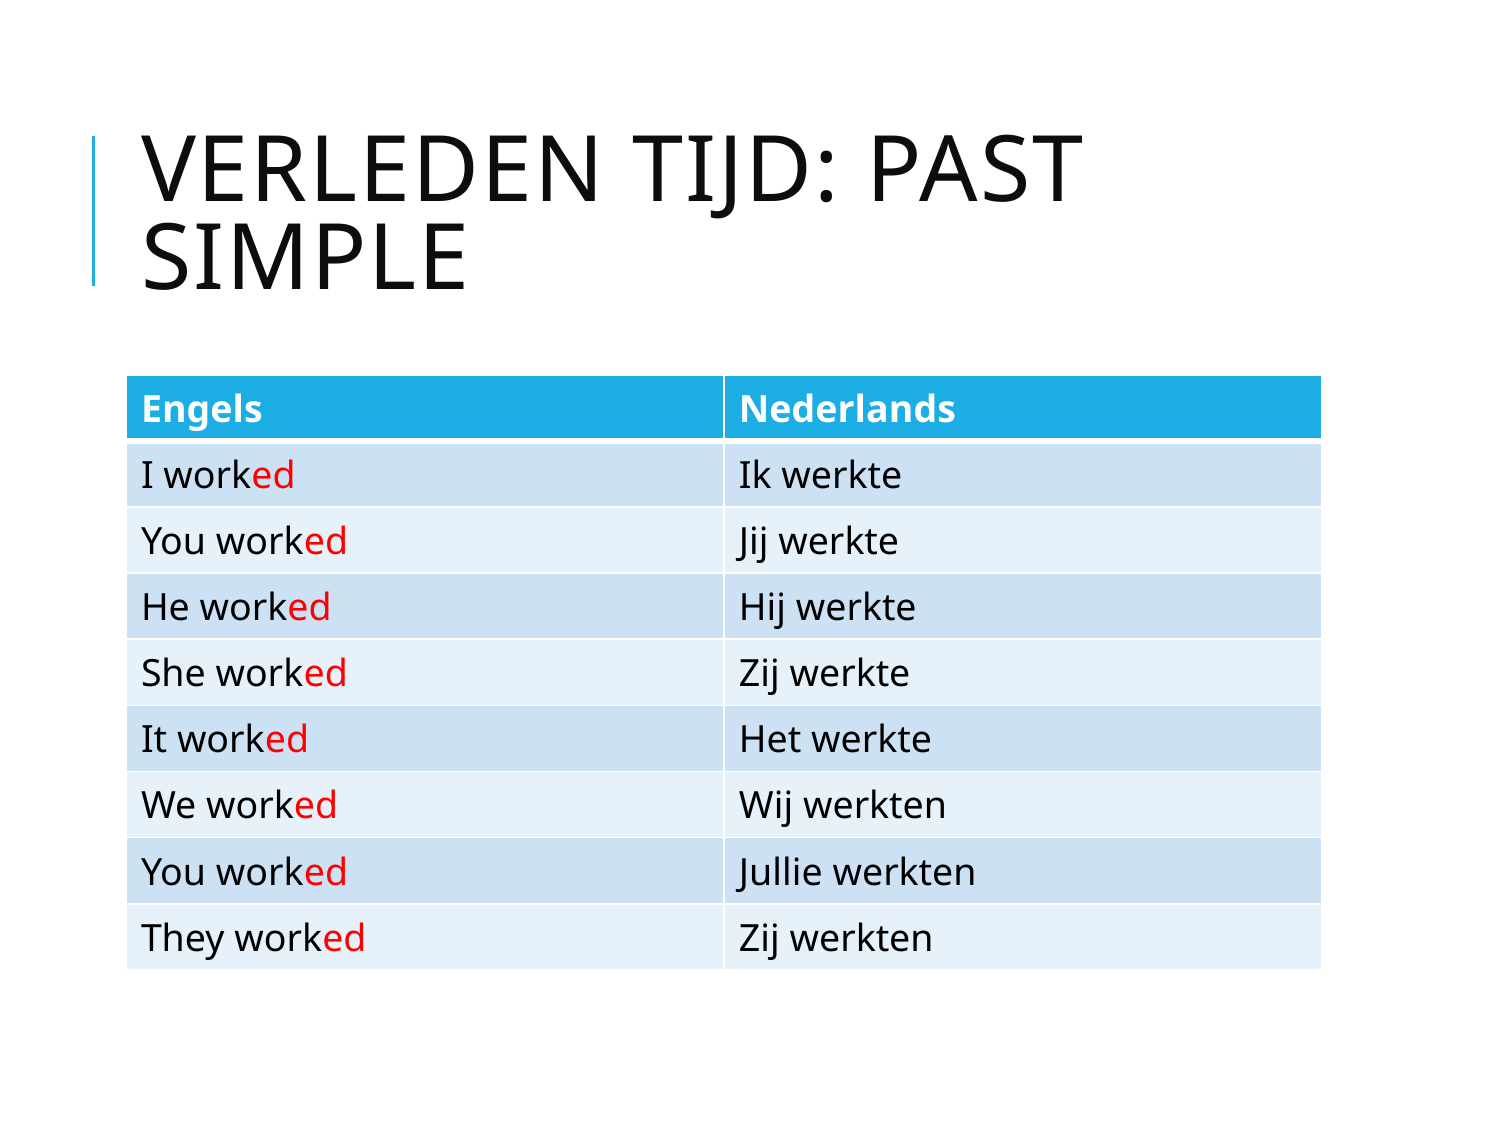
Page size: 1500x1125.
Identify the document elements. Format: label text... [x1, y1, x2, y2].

table_cell Jullie werkten [725, 838, 1321, 903]
table_cell It worked [127, 706, 723, 771]
table_cell He worked [127, 574, 723, 638]
table_cell We worked [127, 772, 723, 837]
table_cell Het werkte [725, 706, 1321, 771]
table_cell I worked [127, 444, 723, 506]
table_header Engels [127, 376, 723, 438]
table_cell Zij werkten [725, 905, 1321, 969]
table_cell You worked [127, 838, 723, 903]
title Verleden tijd: past simple [126, 96, 1322, 342]
table_cell Zij werkte [725, 640, 1321, 705]
table_cell Hij werkte [725, 574, 1321, 638]
table_cell You worked [127, 508, 723, 572]
table_cell Jij werkte [725, 508, 1321, 572]
table_cell They worked [127, 905, 723, 969]
table_header Nederlands [725, 376, 1321, 438]
table_cell Wij werkten [725, 772, 1321, 837]
table_cell She worked [127, 640, 723, 705]
table_cell Ik werkte [725, 444, 1321, 506]
